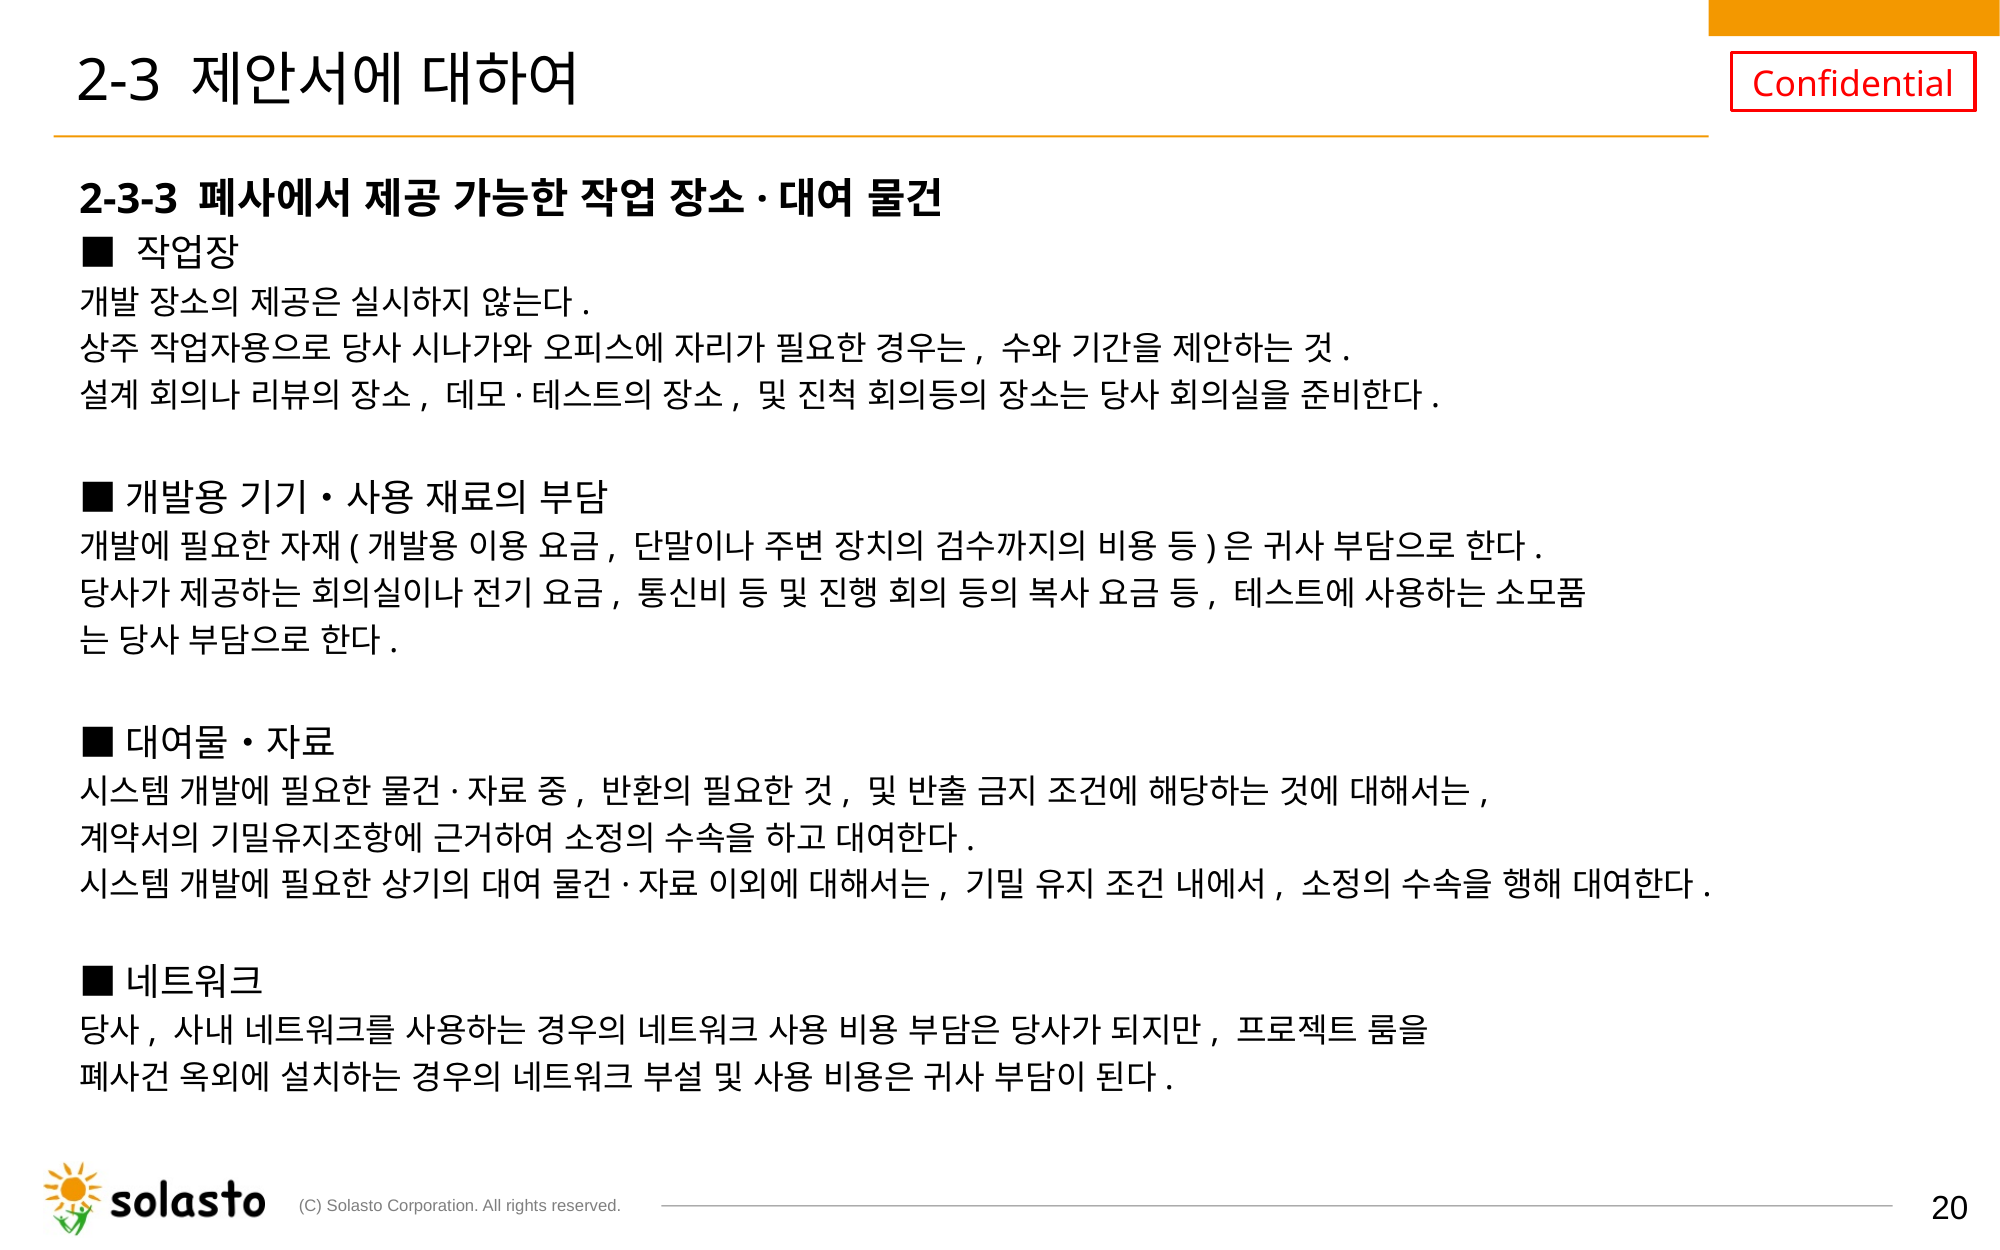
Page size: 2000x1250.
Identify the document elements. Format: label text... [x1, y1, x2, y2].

picture [43, 1161, 265, 1238]
title 2-3 제안서에 대하여 [61, 34, 1709, 121]
text_box 2-3-3 폐사에서 제공 가능한 작업 장소·대여 물건 ■ 작업장 개발 장소의 제공은 실시하지 않는다. 상주 작업자용으로 당사 시나가와 오피스에 자리가 필요한 경우는, 수와 기간을 제안하는 것. 설계 회의나 리뷰의 장소, 데모·테스트의 장소, 및 진척 회의등의 장소는 당사 회의실을 준비한다. ■개발용 기기・사용 재료의 부담 개발에 필요한 자재(개발용 이용 요금, 단말이나 주변 장치의 검수까지의 비용 등)은 귀사 부담으로 한다. 당사가 제공하는 회의실이나 전기 요금, 통신비 등 및 진행 회의 등의 복사 요금 등, 테스트에 사용하는 소모품 는 당사 부담으로 한다. ■대여물・자료 시스템 개발에 필요한 물건·자료 중, 반환의 필요한 것, 및 반출 금지 조건에 해당하는 것에 대해서는, 계약서의 기밀유지조항에 근거하여 소정의 수속을 하고 대여한다. 시스템 개발에 필요한 상기의 대여 물건·자료 이외에 대해서는, 기밀 유지 조건 내에서, 소정의 수속을 행해 대여한다. ■네트워크 당사, 사내 네트워크를 사용하는 경우의 네트워크 사용 비용 부담은 당사가 되지만, 프로젝트 룸을 폐사건 옥외에 설치하는 경우의 네트워크 부설 및 사용 비용은 귀사 부담이 된다. [54, 164, 1945, 1228]
